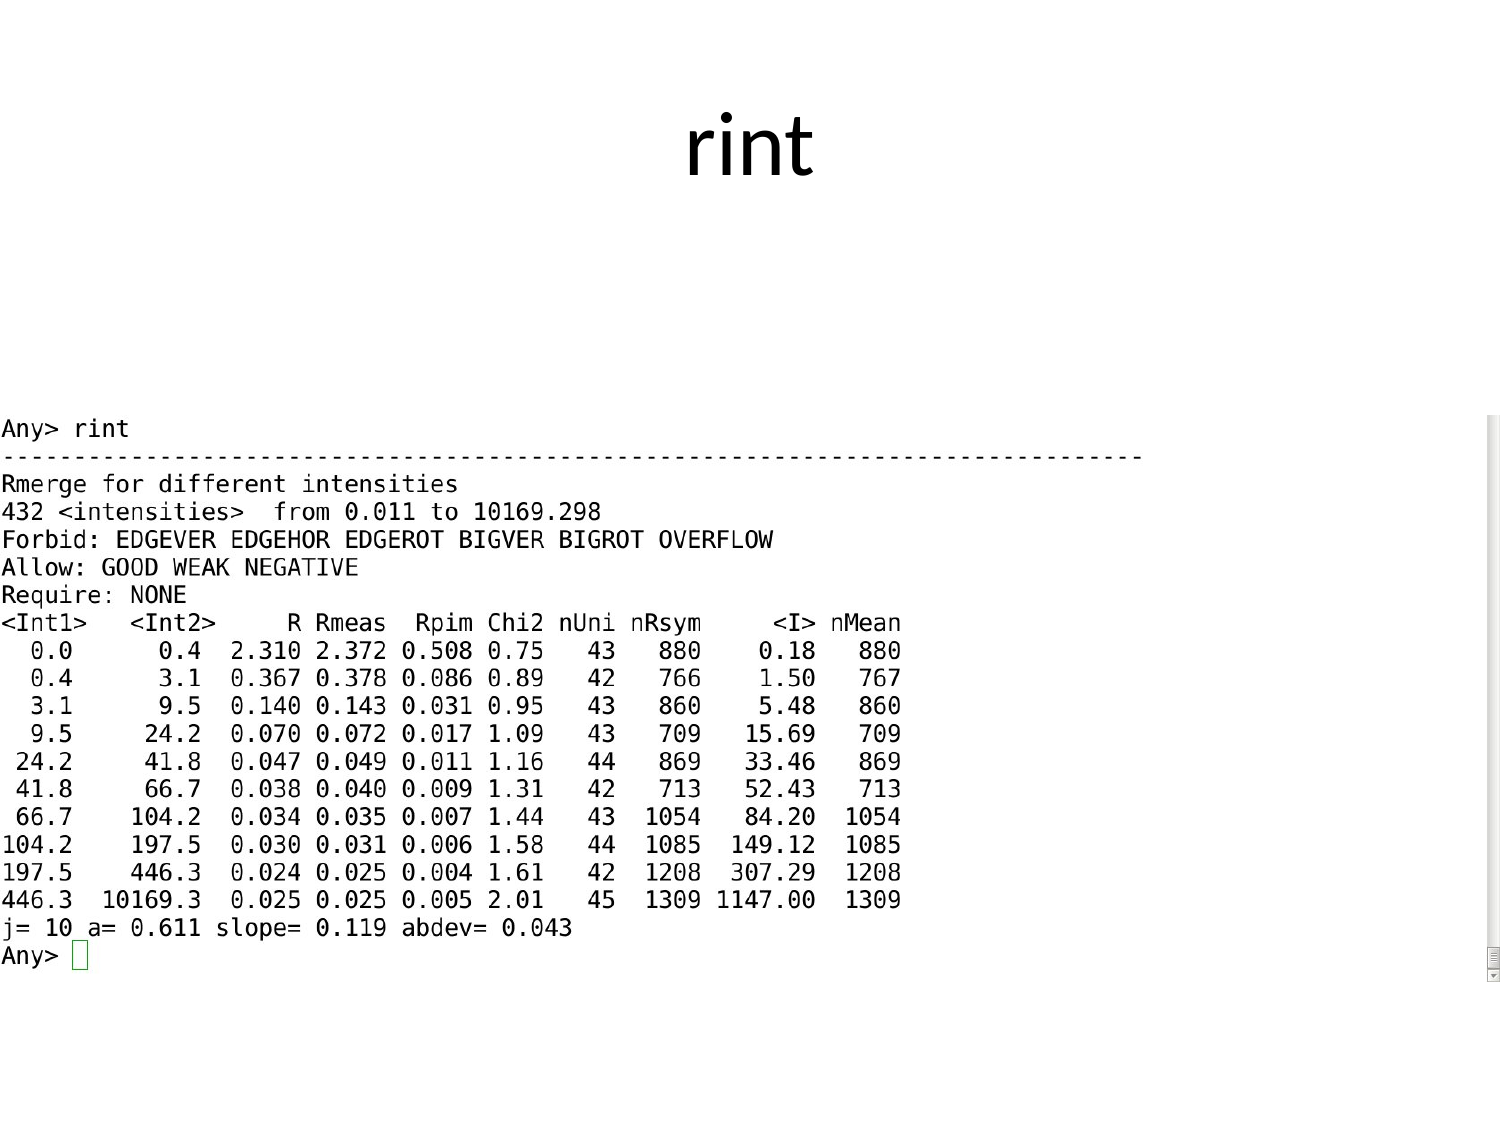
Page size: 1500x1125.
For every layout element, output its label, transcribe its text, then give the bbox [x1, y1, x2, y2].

title rint [75, 45, 1425, 233]
picture [0, 415, 1500, 982]
